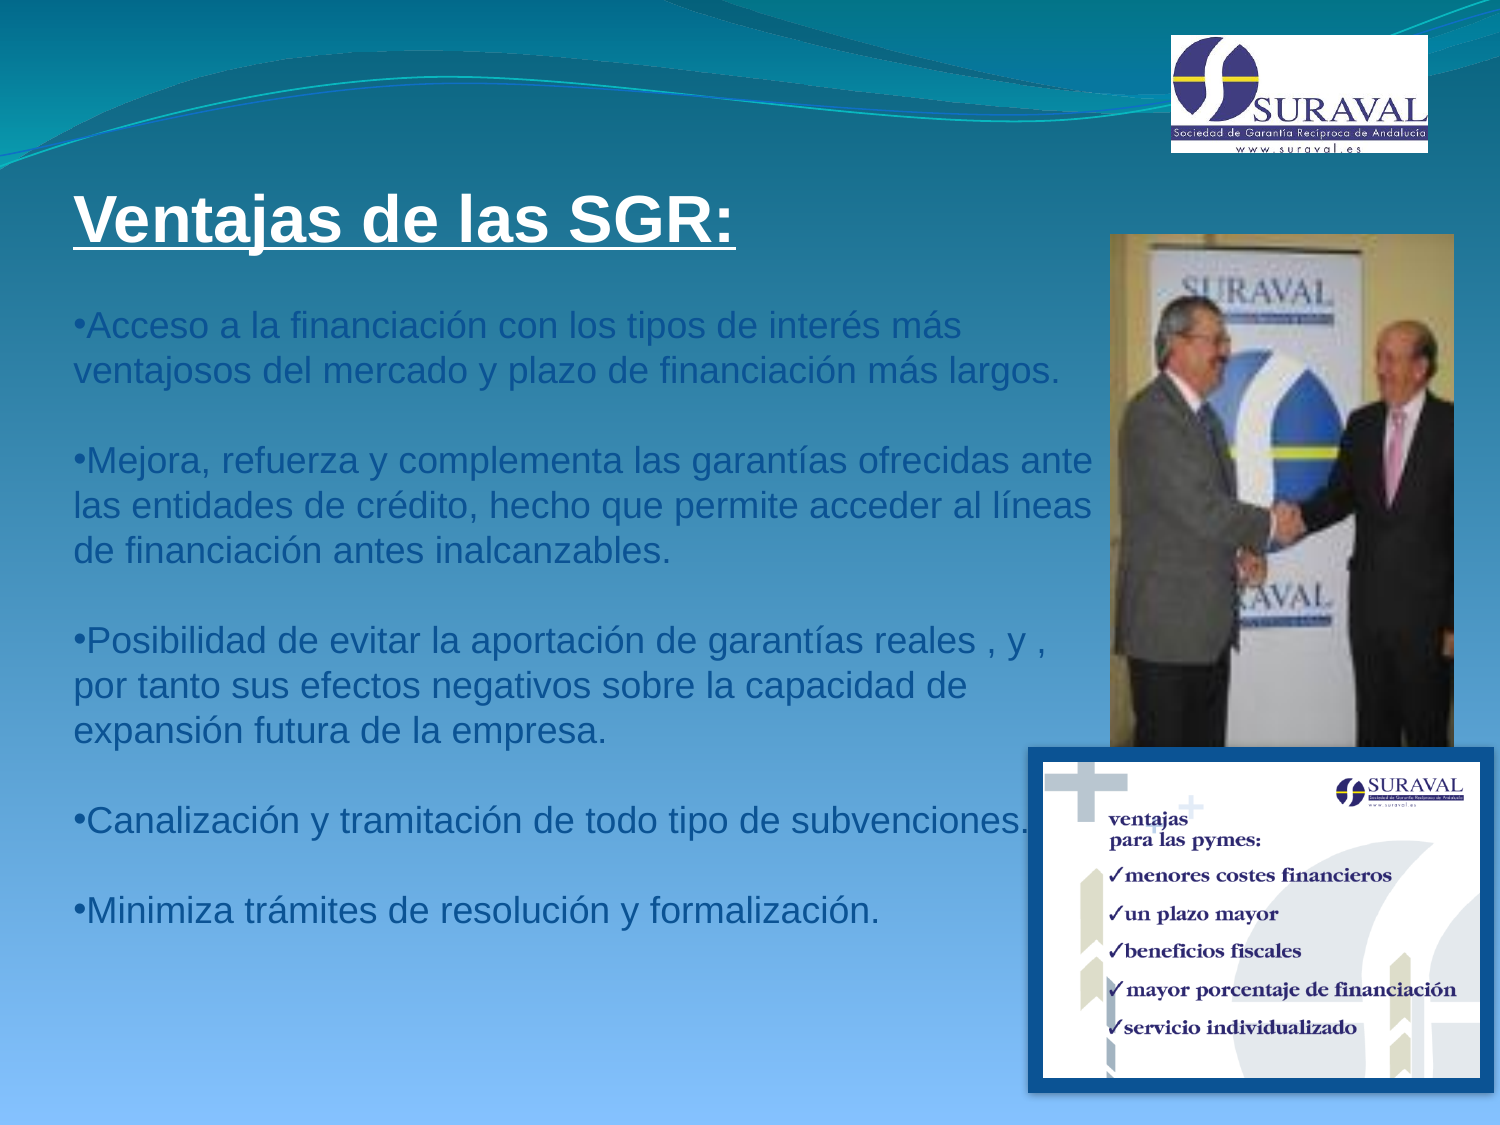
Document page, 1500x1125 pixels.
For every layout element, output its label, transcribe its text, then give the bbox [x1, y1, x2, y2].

text_box Ventajas de las SGR: Acceso a la financiación con los tipos de interés más ventajosos del mercado y plazo de financiación más largos. Mejora, refuerza y complementa las garantías ofrecidas ante las entidades de crédito, hecho que permite acceder al líneas de financiación antes inalcanzables. Posibilidad de evitar la aportación de garantías reales , y , por tanto sus efectos negativos sobre la capacidad de expansión futura de la empresa. Canalización y tramitación de todo tipo de subvenciones. Minimiza trámites de resolución y formalización. [58, 168, 1125, 939]
text_box Suraval: [1103, 235, 1110, 744]
picture [1171, 34, 1429, 153]
picture [1042, 234, 1480, 1079]
